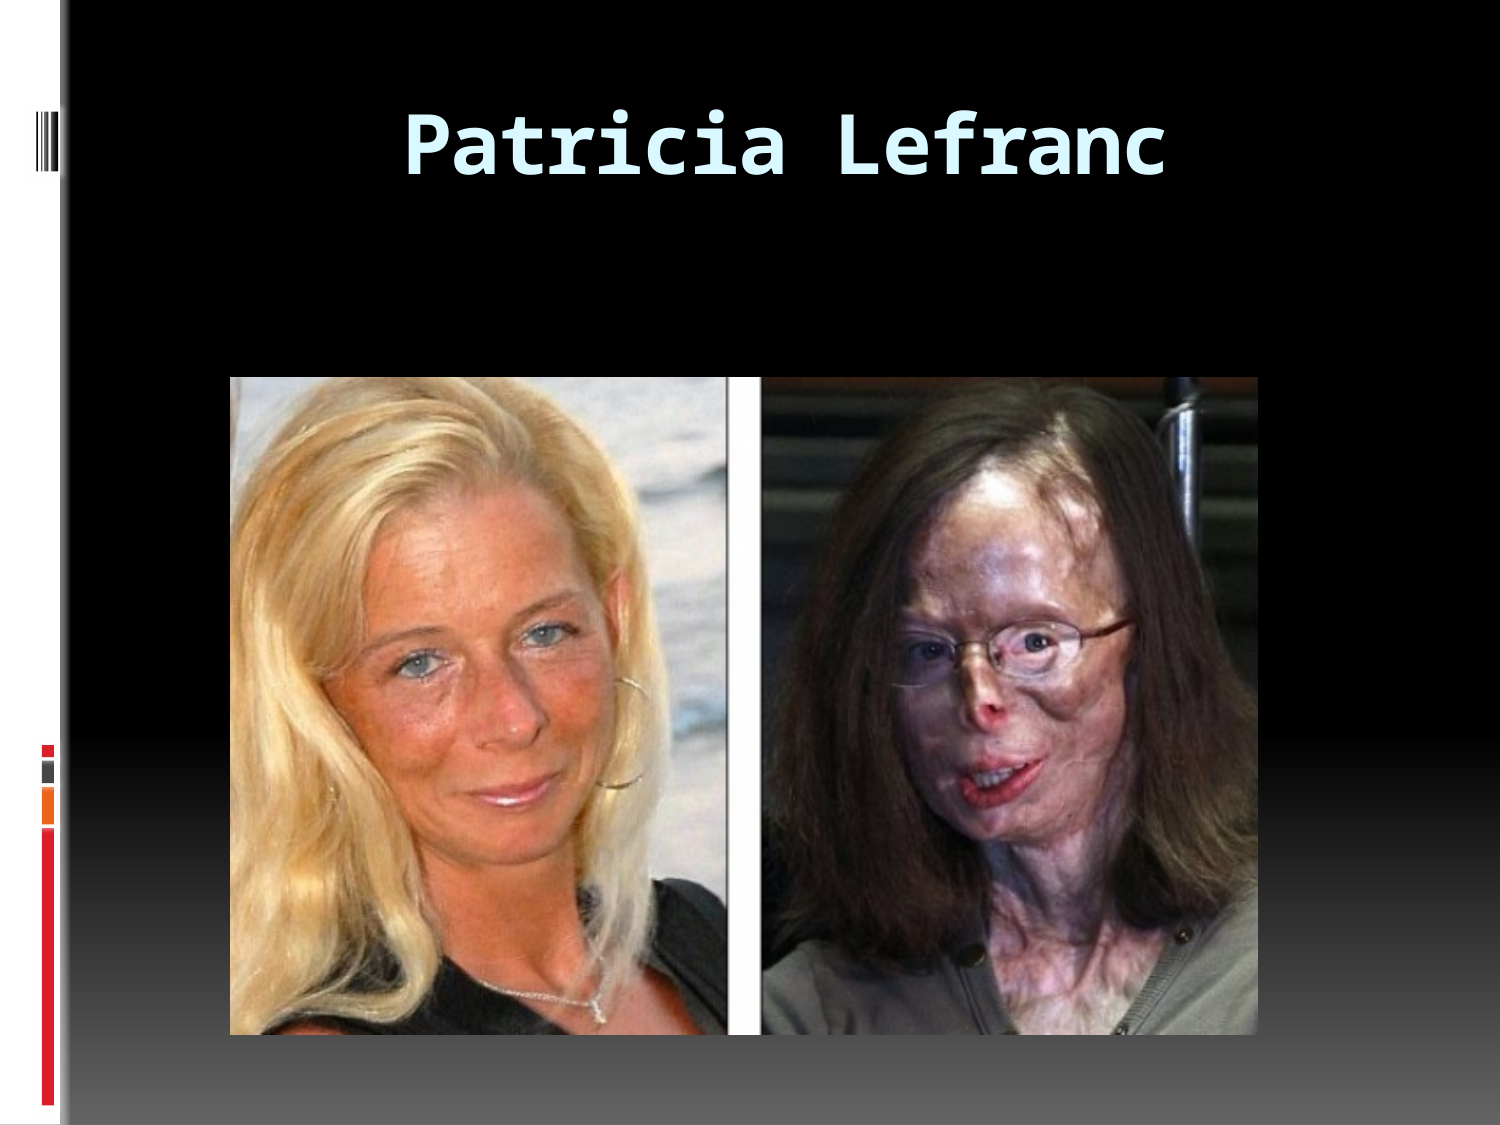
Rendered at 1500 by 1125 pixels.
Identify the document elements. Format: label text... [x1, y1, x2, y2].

title Patricia Lefranc [150, 83, 1425, 234]
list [229, 377, 1259, 1036]
